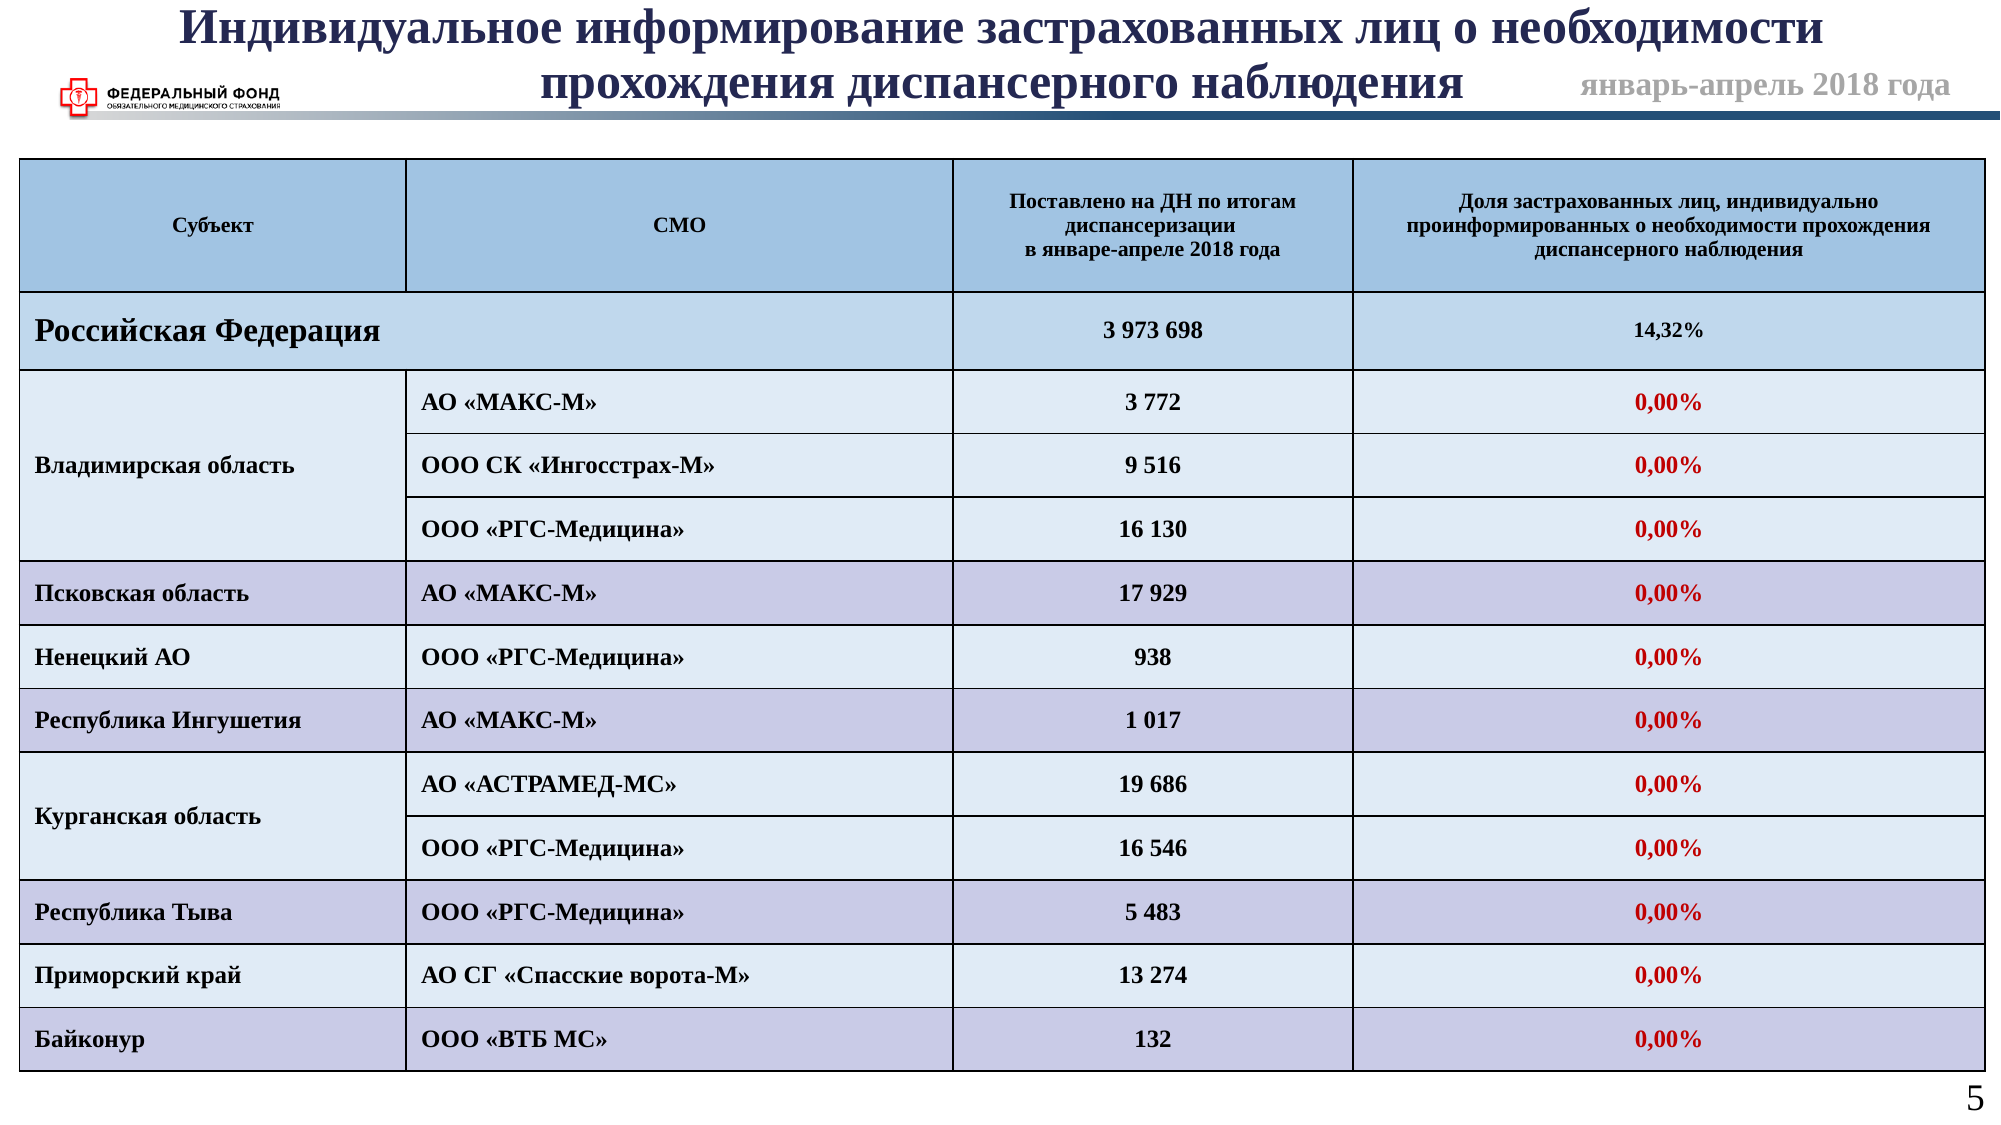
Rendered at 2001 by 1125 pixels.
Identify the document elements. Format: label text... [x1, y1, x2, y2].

table_cell 0,00% [1354, 945, 1984, 1007]
table_cell 938 [954, 626, 1352, 688]
table_cell ООО «РГС-Медицина» [407, 626, 952, 688]
table_cell Курганская область [20, 753, 405, 879]
table_cell ООО «РГС-Медицина» [407, 817, 952, 879]
table_cell 0,00% [1354, 817, 1984, 879]
table_cell Псковская область [20, 562, 405, 624]
table_cell 0,00% [1354, 371, 1984, 433]
table_cell 0,00% [1354, 562, 1984, 624]
table_cell АО «МАКС-М» [407, 371, 952, 433]
table_cell 0,00% [1354, 626, 1984, 688]
text_box январь-апрель 2018 года [1565, 54, 1967, 110]
table_header Доля застрахованных лиц, индивидуально проинформированных о необходимости прохождения диспансерного наблюдения [1354, 160, 1984, 291]
table_cell 13 274 [954, 945, 1352, 1007]
table_cell Байконур [20, 1008, 405, 1070]
table_cell АО «АСТРАМЕД-МС» [407, 753, 952, 815]
table_cell 0,00% [1354, 753, 1984, 815]
table_cell 16 130 [954, 498, 1352, 560]
table_header СМО [407, 160, 952, 291]
slide_number 5 [1550, 1065, 2000, 1125]
table_header Поставлено на ДН по итогам диспансеризации в январе-апреле 2018 года [954, 160, 1352, 291]
table_cell Ненецкий АО [20, 626, 405, 688]
table_cell 3 973 698 [954, 293, 1352, 369]
table_cell 0,00% [1354, 1008, 1984, 1070]
table_cell 5 483 [954, 881, 1352, 943]
table_cell Приморский край [20, 945, 405, 1007]
table_cell Российская Федерация [20, 293, 952, 369]
table_cell АО СГ «Спасские ворота-М» [407, 945, 952, 1007]
table_cell Республика Тыва [20, 881, 405, 943]
text_box Индивидуальное информирование застрахованных лиц о необходимости прохождения диспансерного наблюдения [57, 6, 1947, 103]
table_cell ООО СК «Ингосстрах-М» [407, 434, 952, 496]
table_cell 132 [954, 1008, 1352, 1070]
table_cell 0,00% [1354, 434, 1984, 496]
table_cell 0,00% [1354, 498, 1984, 560]
table_cell АО «МАКС-М» [407, 689, 952, 751]
table_cell 1 017 [954, 689, 1352, 751]
table_cell ООО «РГС-Медицина» [407, 498, 952, 560]
table_cell 9 516 [954, 434, 1352, 496]
picture [58, 103, 280, 120]
table_cell Владимирская область [20, 371, 405, 560]
table_header Субъект [20, 160, 405, 291]
table_cell Республика Ингушетия [20, 689, 405, 751]
table_cell 0,00% [1354, 689, 1984, 751]
table_cell ООО «ВТБ МС» [407, 1008, 952, 1070]
table_cell 17 929 [954, 562, 1352, 624]
table_cell 19 686 [954, 753, 1352, 815]
table_cell 16 546 [954, 817, 1352, 879]
table_cell ООО «РГС-Медицина» [407, 881, 952, 943]
table_cell 14,32% [1354, 293, 1984, 369]
table_cell АО «МАКС-М» [407, 562, 952, 624]
table_cell 0,00% [1354, 881, 1984, 943]
table_cell 3 772 [954, 371, 1352, 433]
